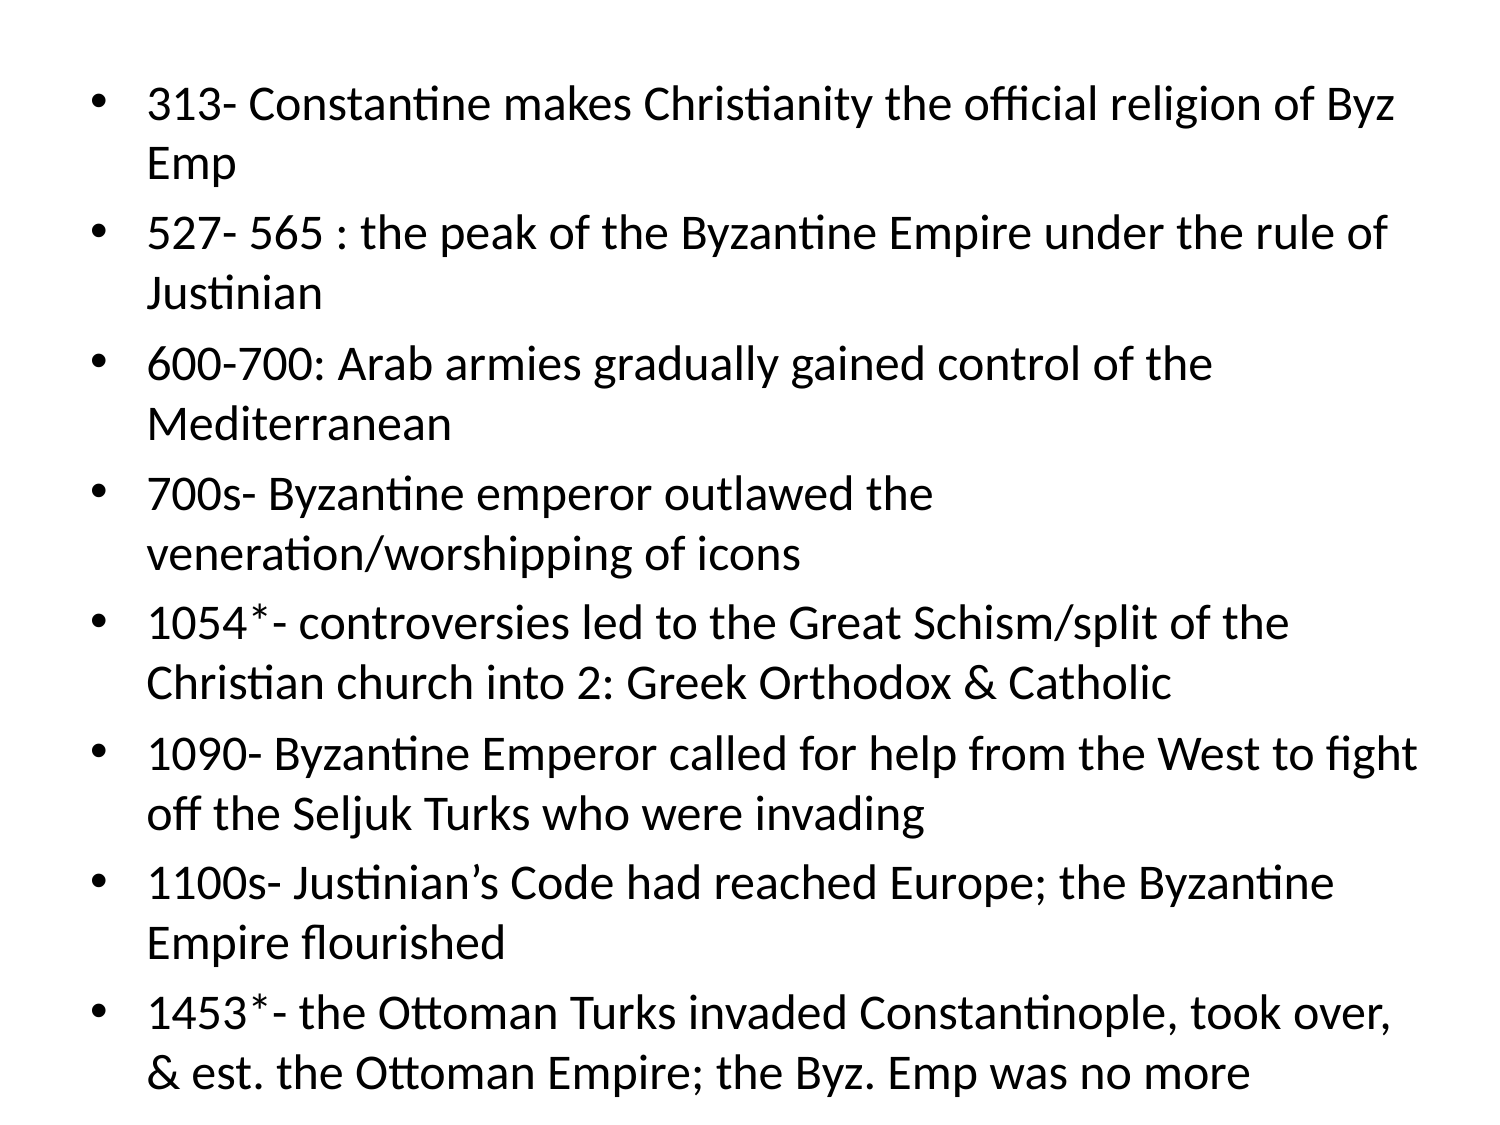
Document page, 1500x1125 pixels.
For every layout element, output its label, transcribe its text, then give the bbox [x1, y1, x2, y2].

list 313- Constantine makes Christianity the official religion of Byz Emp 527- 565 : the peak of the Byzantine Empire under the rule of Justinian 600-700: Arab armies gradually gained control of the Mediterranean 700s- Byzantine emperor outlawed the veneration/worshipping of icons 1054*- controversies led to the Great Schism/split of the Christian church into 2: Greek Orthodox & Catholic 1090- Byzantine Emperor called for help from the West to fight off the Seljuk Turks who were invading 1100s- Justinian’s Code had reached Europe; the Byzantine Empire flourished 1453*- the Ottoman Turks invaded Constantinople, took over, & est. the Ottoman Empire; the Byz. Emp was no more [75, 62, 1438, 1063]
